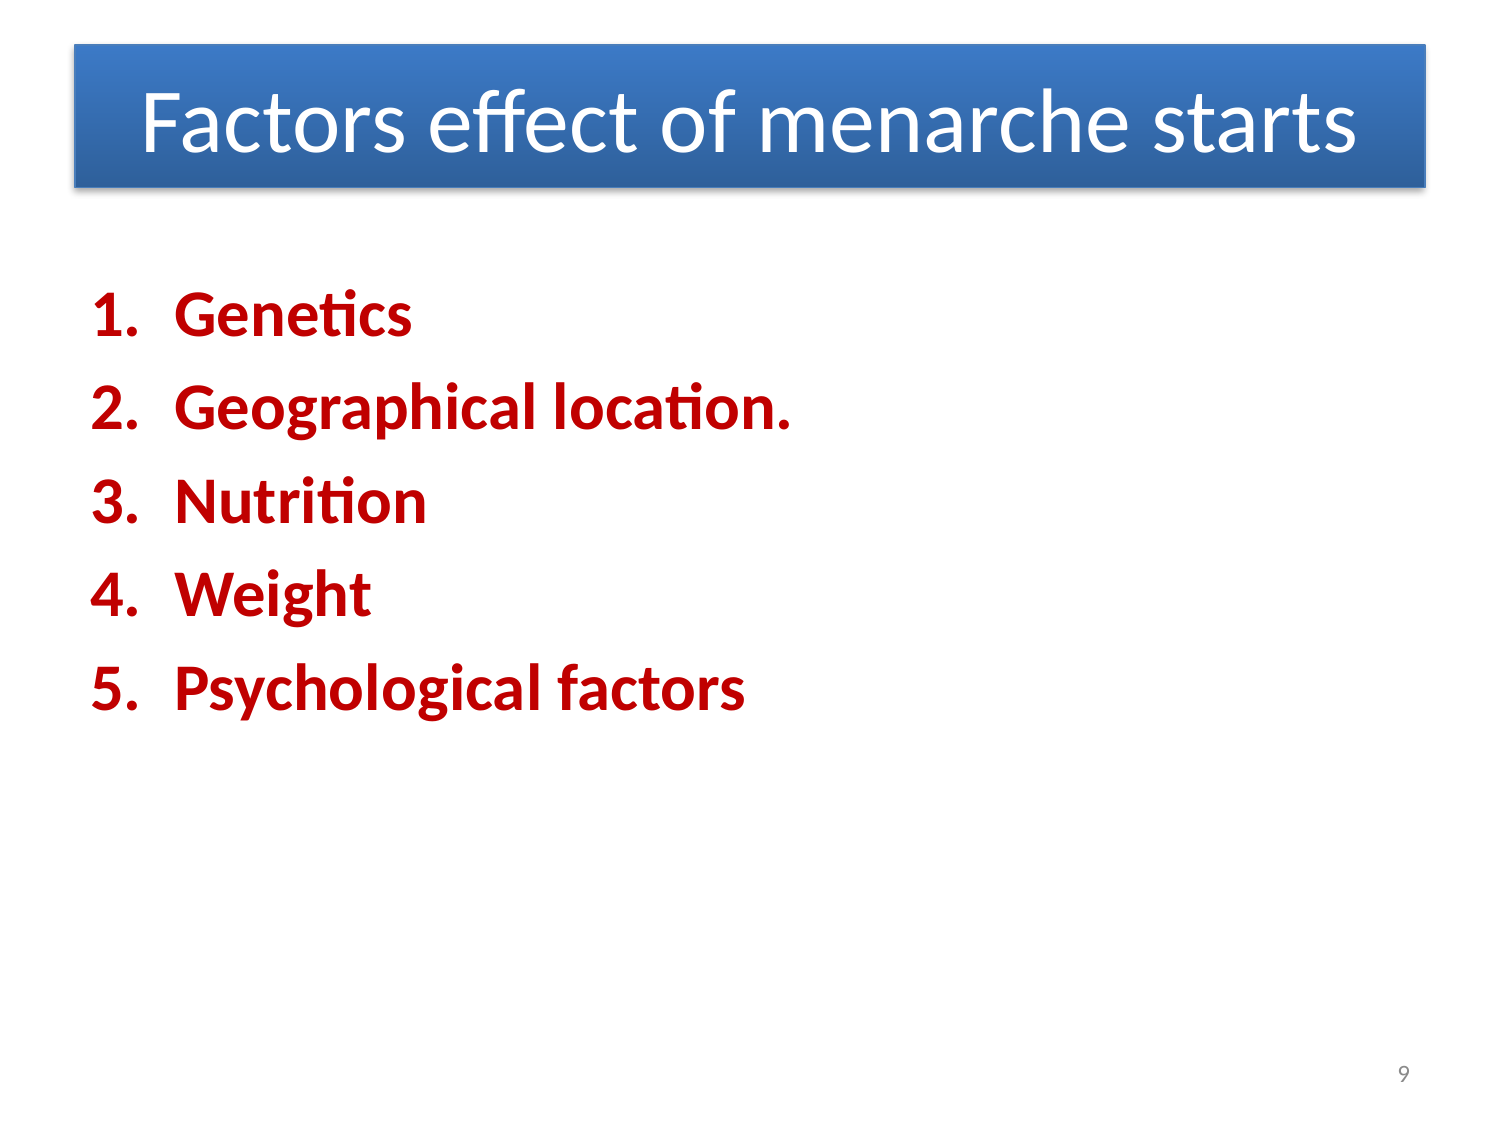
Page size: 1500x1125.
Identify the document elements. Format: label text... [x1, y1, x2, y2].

list Genetics Geographical location. Nutrition Weight Psychological factors [75, 262, 1425, 1005]
slide_number 9 [1074, 1042, 1425, 1103]
title Factors effect of menarche starts [74, 44, 1426, 188]
